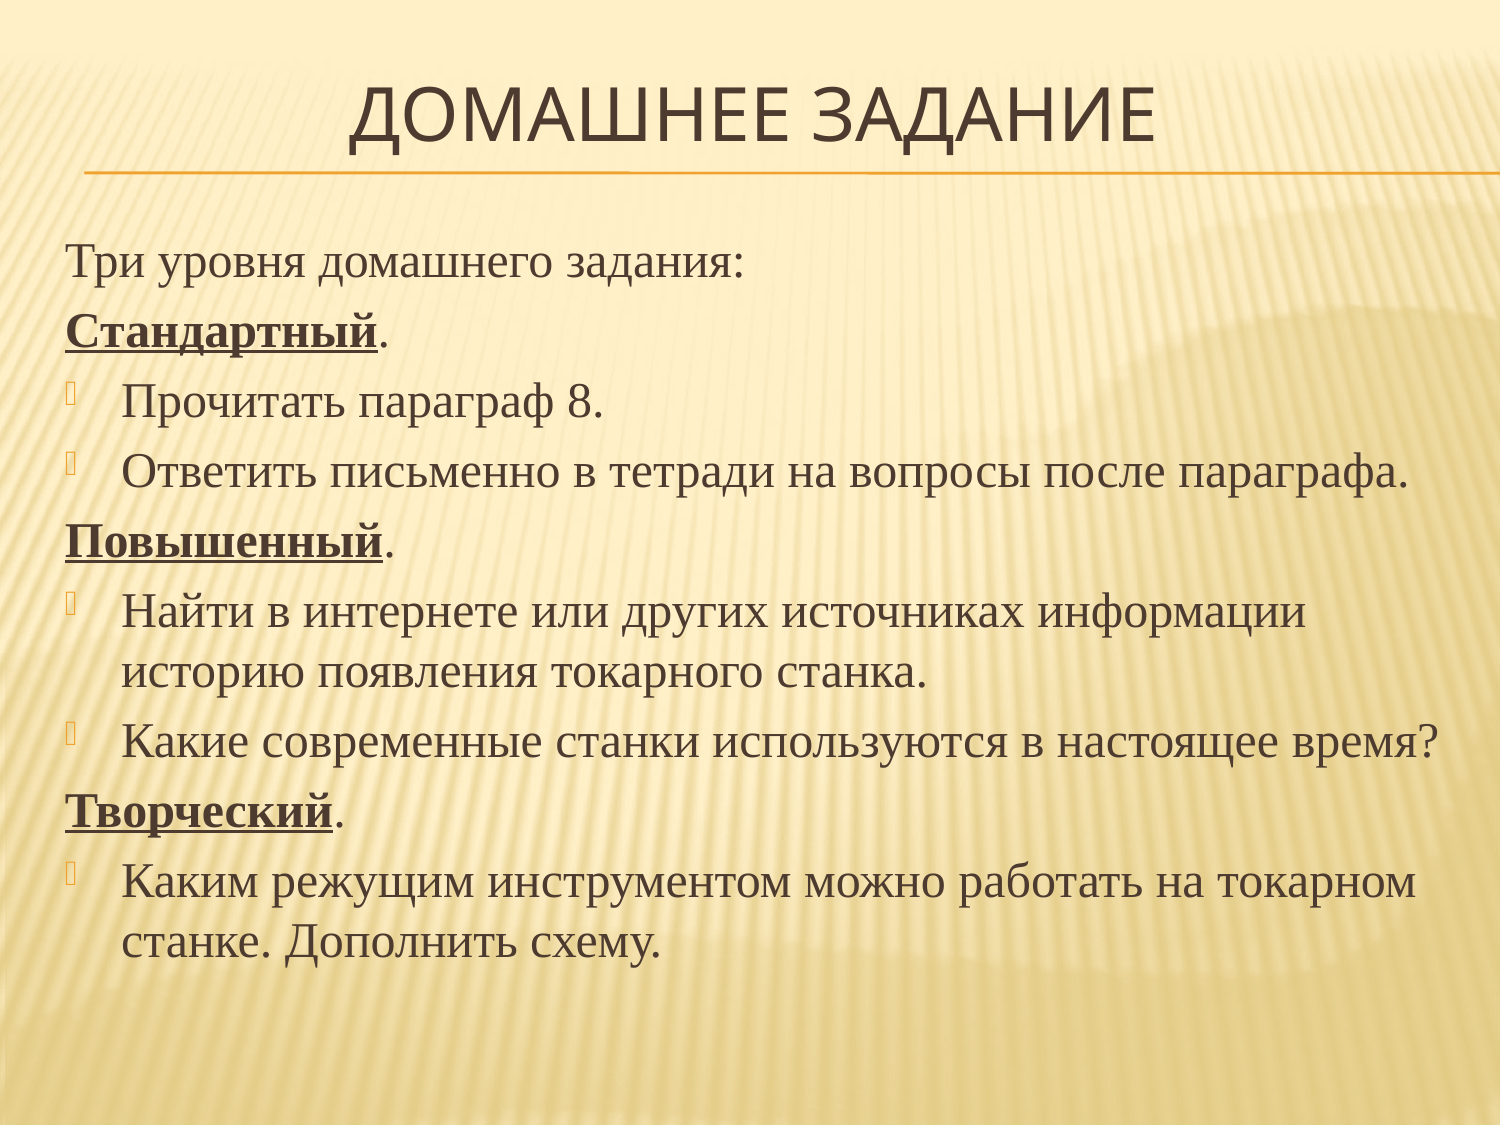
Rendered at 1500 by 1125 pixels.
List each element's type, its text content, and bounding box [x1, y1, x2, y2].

list Три уровня домашнего задания: Стандартный. Прочитать параграф 8. Ответить письменно в тетради на вопросы после параграфа. Повышенный. Найти в интернете или других источниках информации историю появления токарного станка. Какие современные станки используются в настоящее время? Творческий. Каким режущим инструментом можно работать на токарном станке. Дополнить схему. [50, 219, 1475, 1059]
title Домашнее задание [41, 42, 1467, 181]
